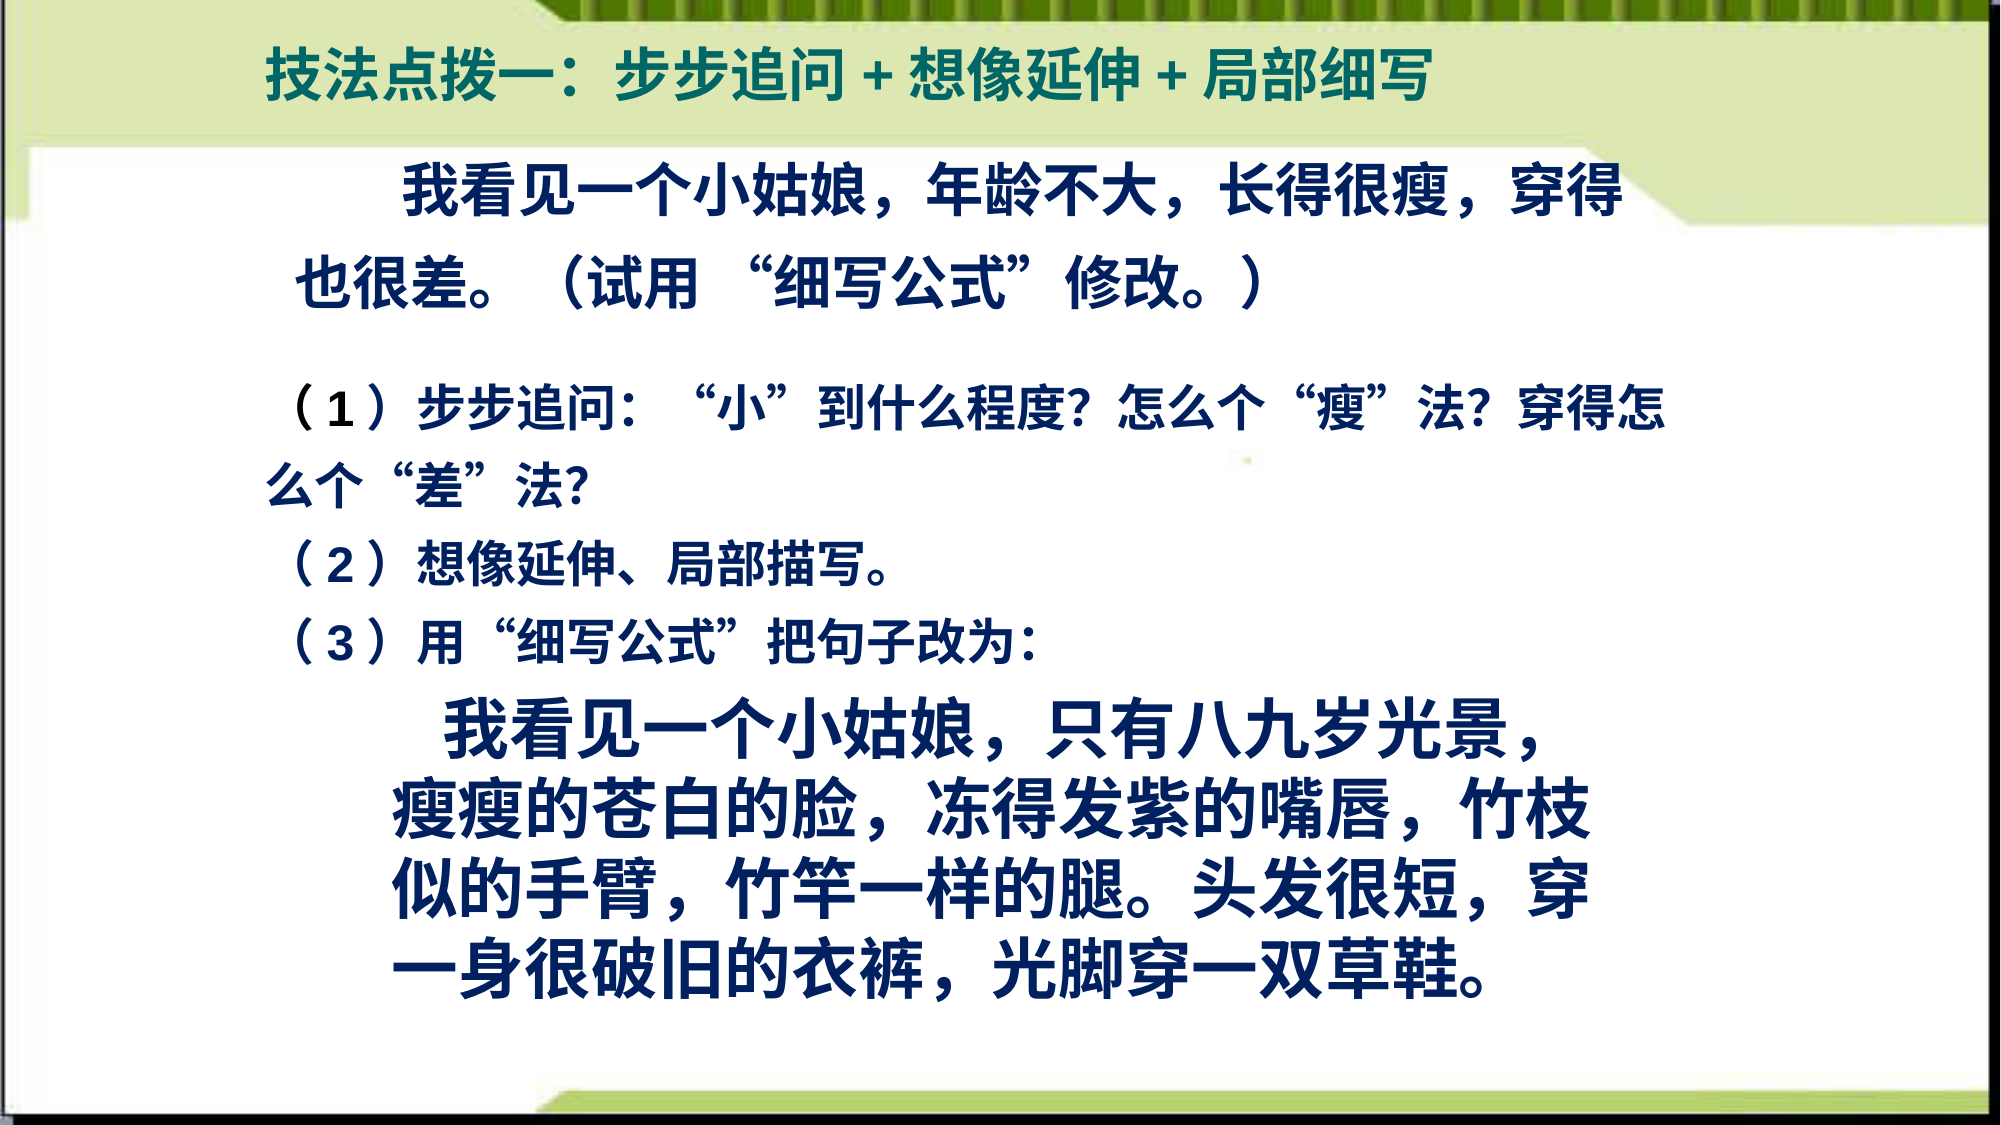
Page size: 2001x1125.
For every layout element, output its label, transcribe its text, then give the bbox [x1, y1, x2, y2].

text_box 我看见一个小姑娘，只有八九岁光景，瘦瘦的苍白的脸，冻得发紫的嘴唇，竹枝似的手臂，竹竿一样的腿。头发很短，穿一身很破旧的衣裤，光脚穿一双草鞋。 [320, 679, 1638, 1100]
text_box （1）步步追问：“小”到什么程度？怎么个“瘦”法？穿得怎么个“差”法？ （2）想像延伸、局部描写。 （3）用“细写公式”把句子改为： [249, 351, 1688, 756]
picture [0, 0, 2001, 1125]
text_box 我看见一个小姑娘，年龄不大，长得很瘦，穿得也很差。（试用 “细写公式”修改。） [279, 113, 1680, 324]
text_box 技法点拨一：步步追问+想像延伸+局部细写 [249, 30, 1467, 166]
